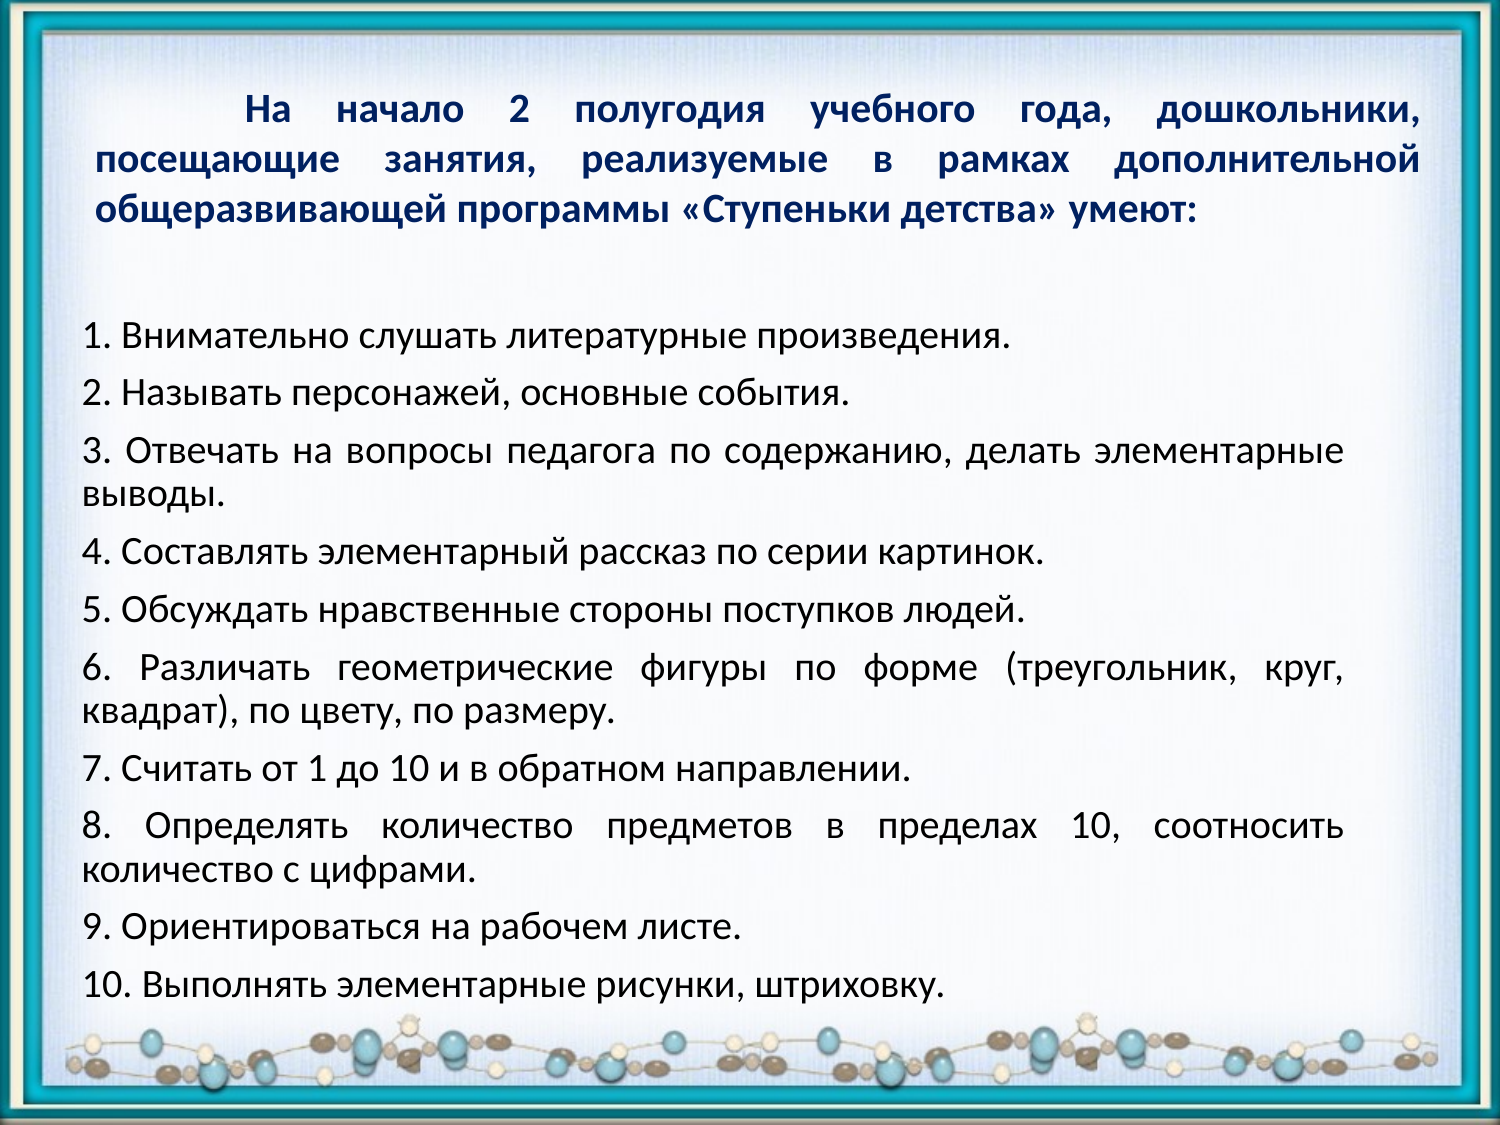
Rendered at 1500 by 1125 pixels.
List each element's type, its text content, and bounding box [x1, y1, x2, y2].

picture [0, 0, 1500, 1125]
text_box На начало 2 полугодия учебного года, дошкольники, посещающие занятия, реализуемые в рамках дополнительной общеразвивающей программы «Ступеньки детства» умеют: [79, 73, 1436, 284]
list 1. Внимательно слушать литературные произведения. 2. Называть персонажей, основные события. 3. Отвечать на вопросы педагога по содержанию, делать элементарные выводы. 4. Составлять элементарный рассказ по серии картинок. 5. Обсуждать нравственные стороны поступков людей. 6. Различать геометрические фигуры по форме (треугольник, круг, квадрат), по цвету, по размеру. 7. Считать от 1 до 10 и в обратном направлении. 8. Определять количество предметов в пределах 10, соотносить количество с цифрами. 9. Ориентироваться на рабочем листе. 10. Выполнять элементарные рисунки, штриховку. [66, 306, 1361, 1020]
